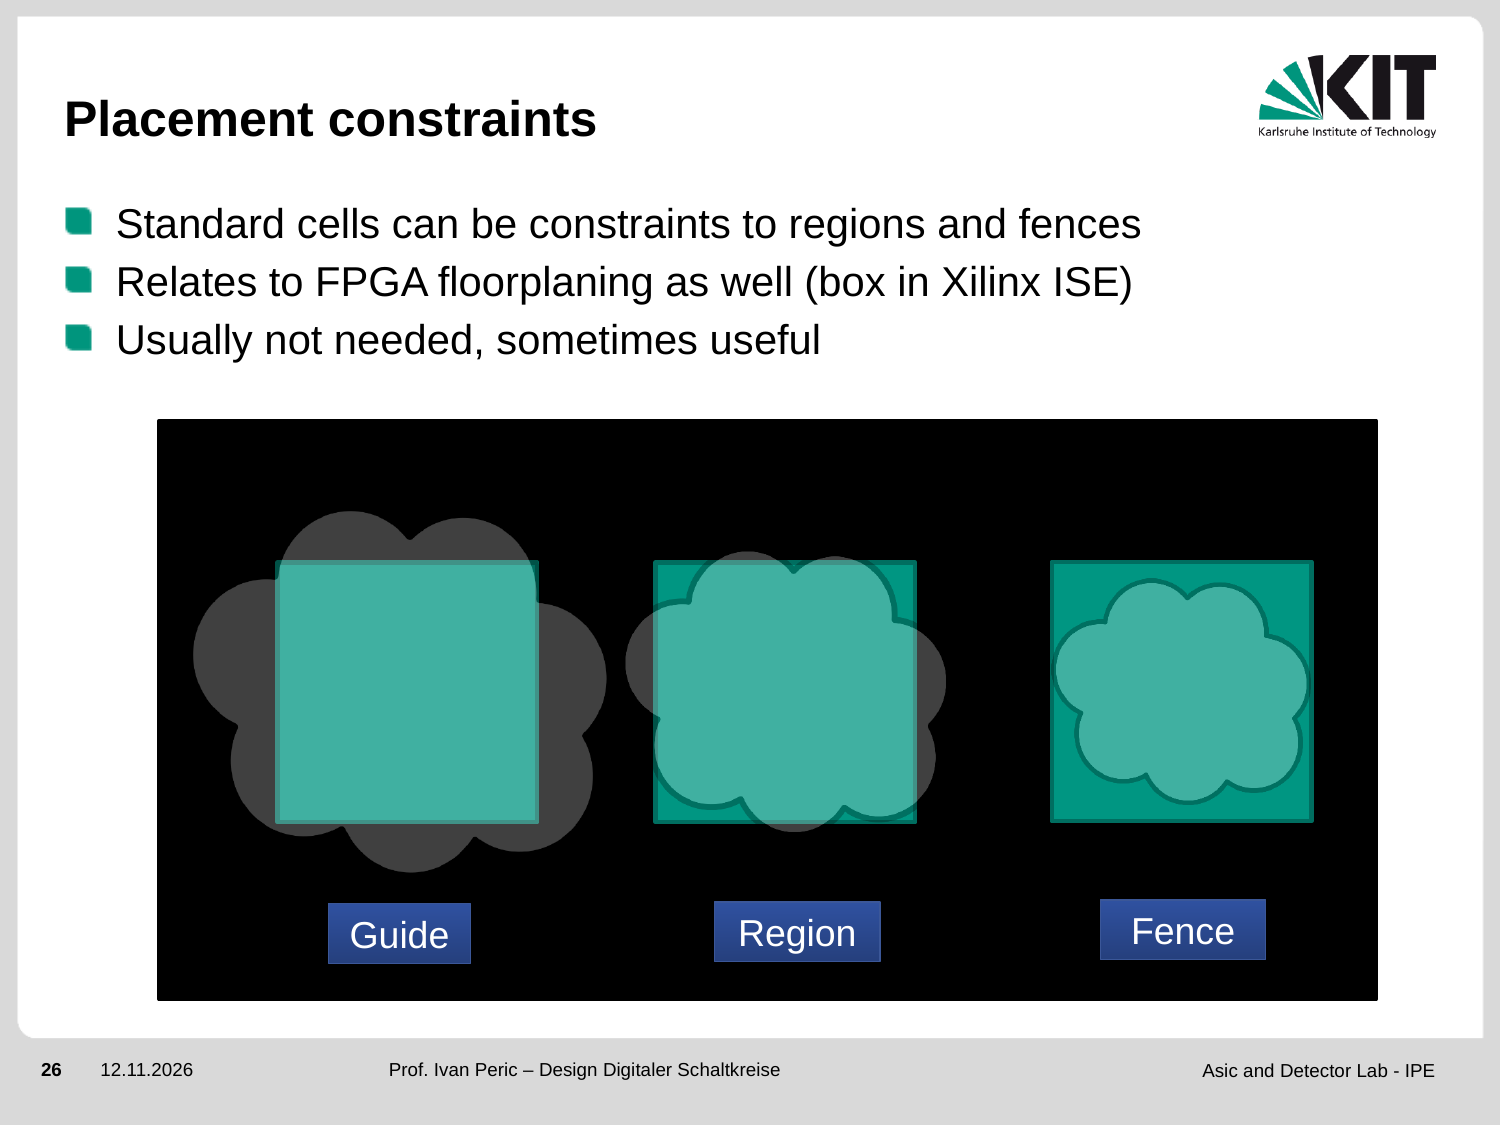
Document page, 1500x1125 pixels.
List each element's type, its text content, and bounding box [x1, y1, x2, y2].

picture [0, 0, 1500, 1125]
text_box [1050, 560, 1314, 581]
text_box [157, 419, 1378, 1001]
list Standard cells can be constraints to regions and fences Relates to FPGA floorplaning as well (box in Xilinx ISE) Usually not needed, sometimes useful [64, 196, 1436, 1000]
text_box [1050, 809, 1314, 823]
text_box Fence [1100, 899, 1266, 960]
title Placement constraints [64, 54, 1198, 147]
text_box Guide [328, 903, 471, 964]
text_box Region [714, 901, 881, 962]
